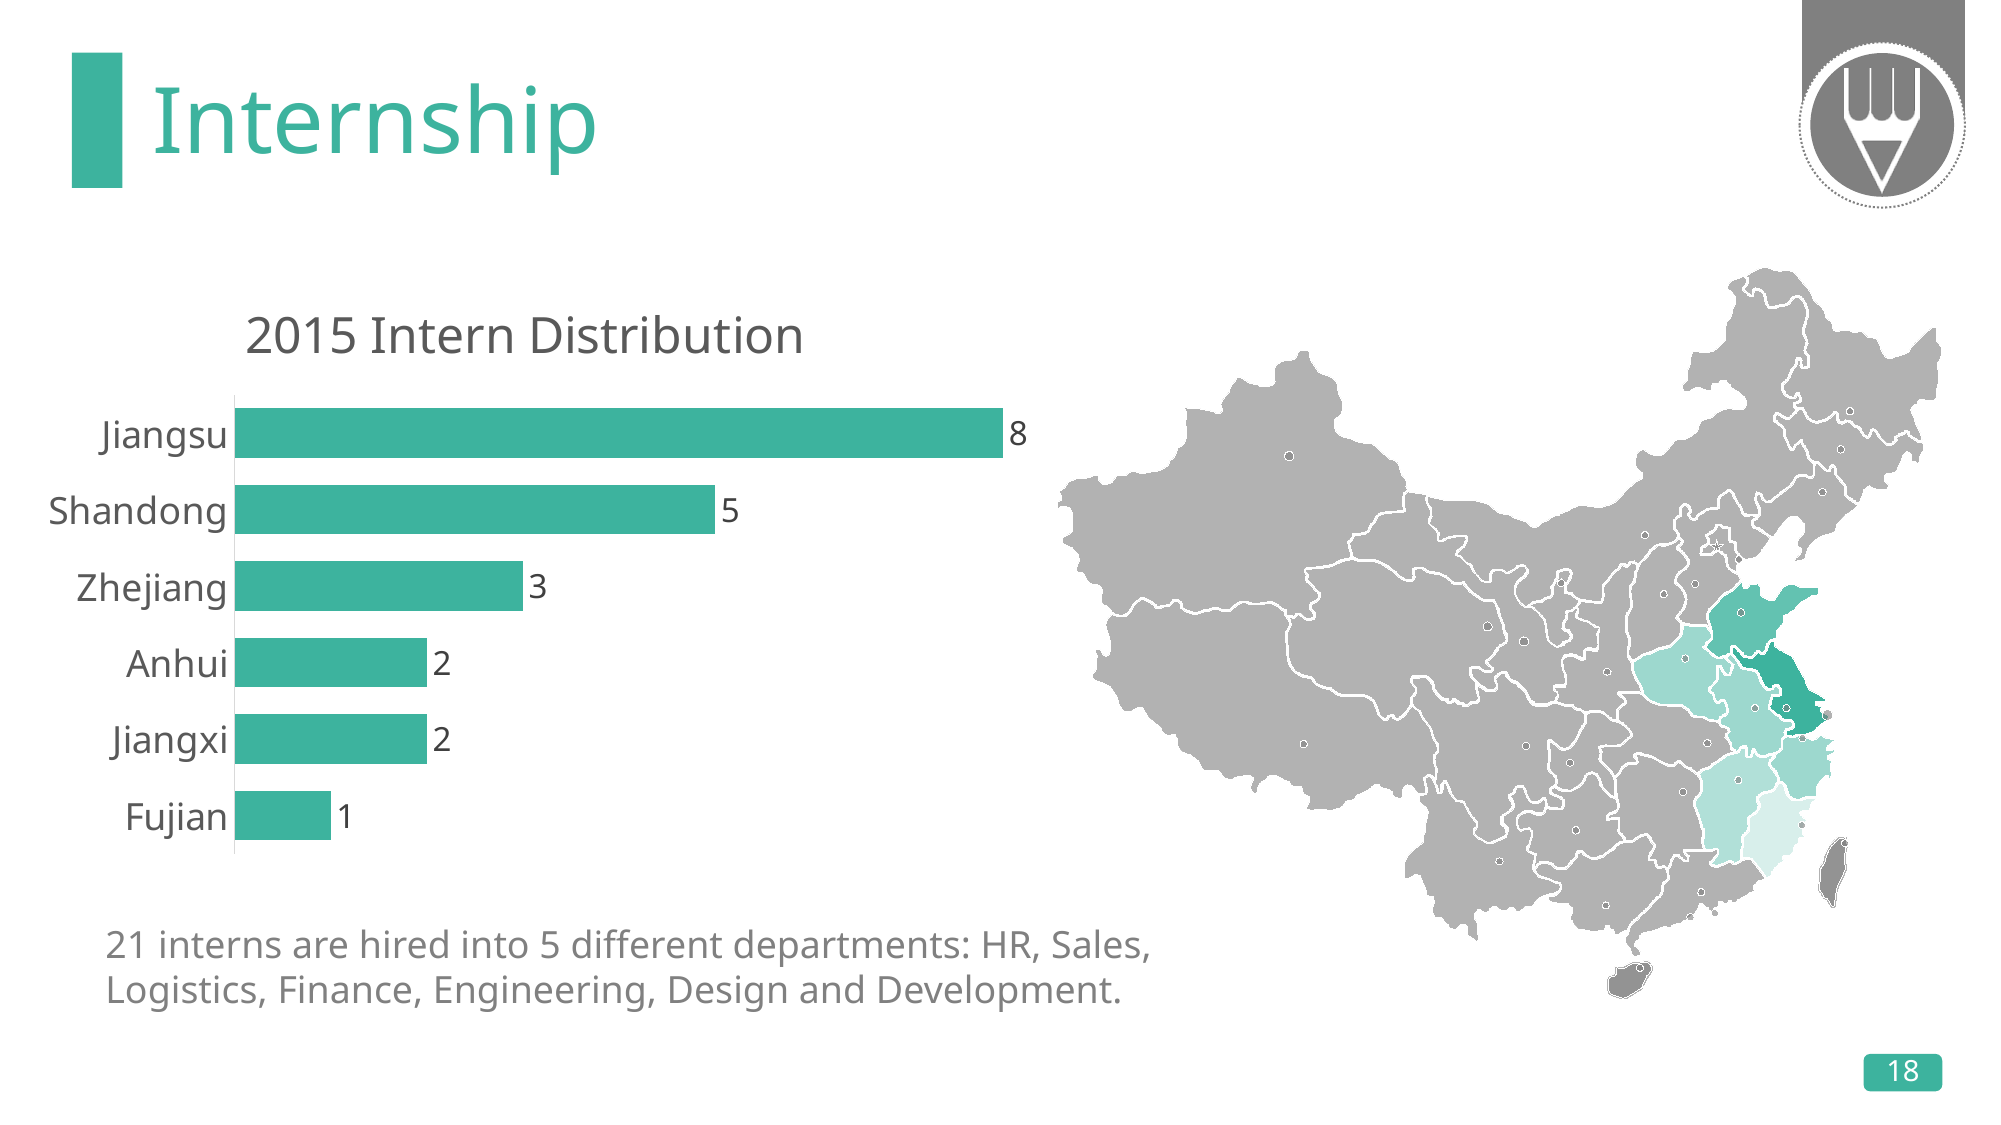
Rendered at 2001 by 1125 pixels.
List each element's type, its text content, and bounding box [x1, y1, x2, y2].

slide_number 18 [1677, 1042, 2000, 1103]
chart [28, 265, 1028, 866]
picture [1844, 68, 1920, 194]
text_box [1057, 267, 1942, 1000]
title Internship [137, 59, 1863, 188]
text_box 21 interns are hired into 5 different departments: HR, Sales, Logistics, Finance, Engineering, Design and Development. [90, 913, 1172, 1019]
